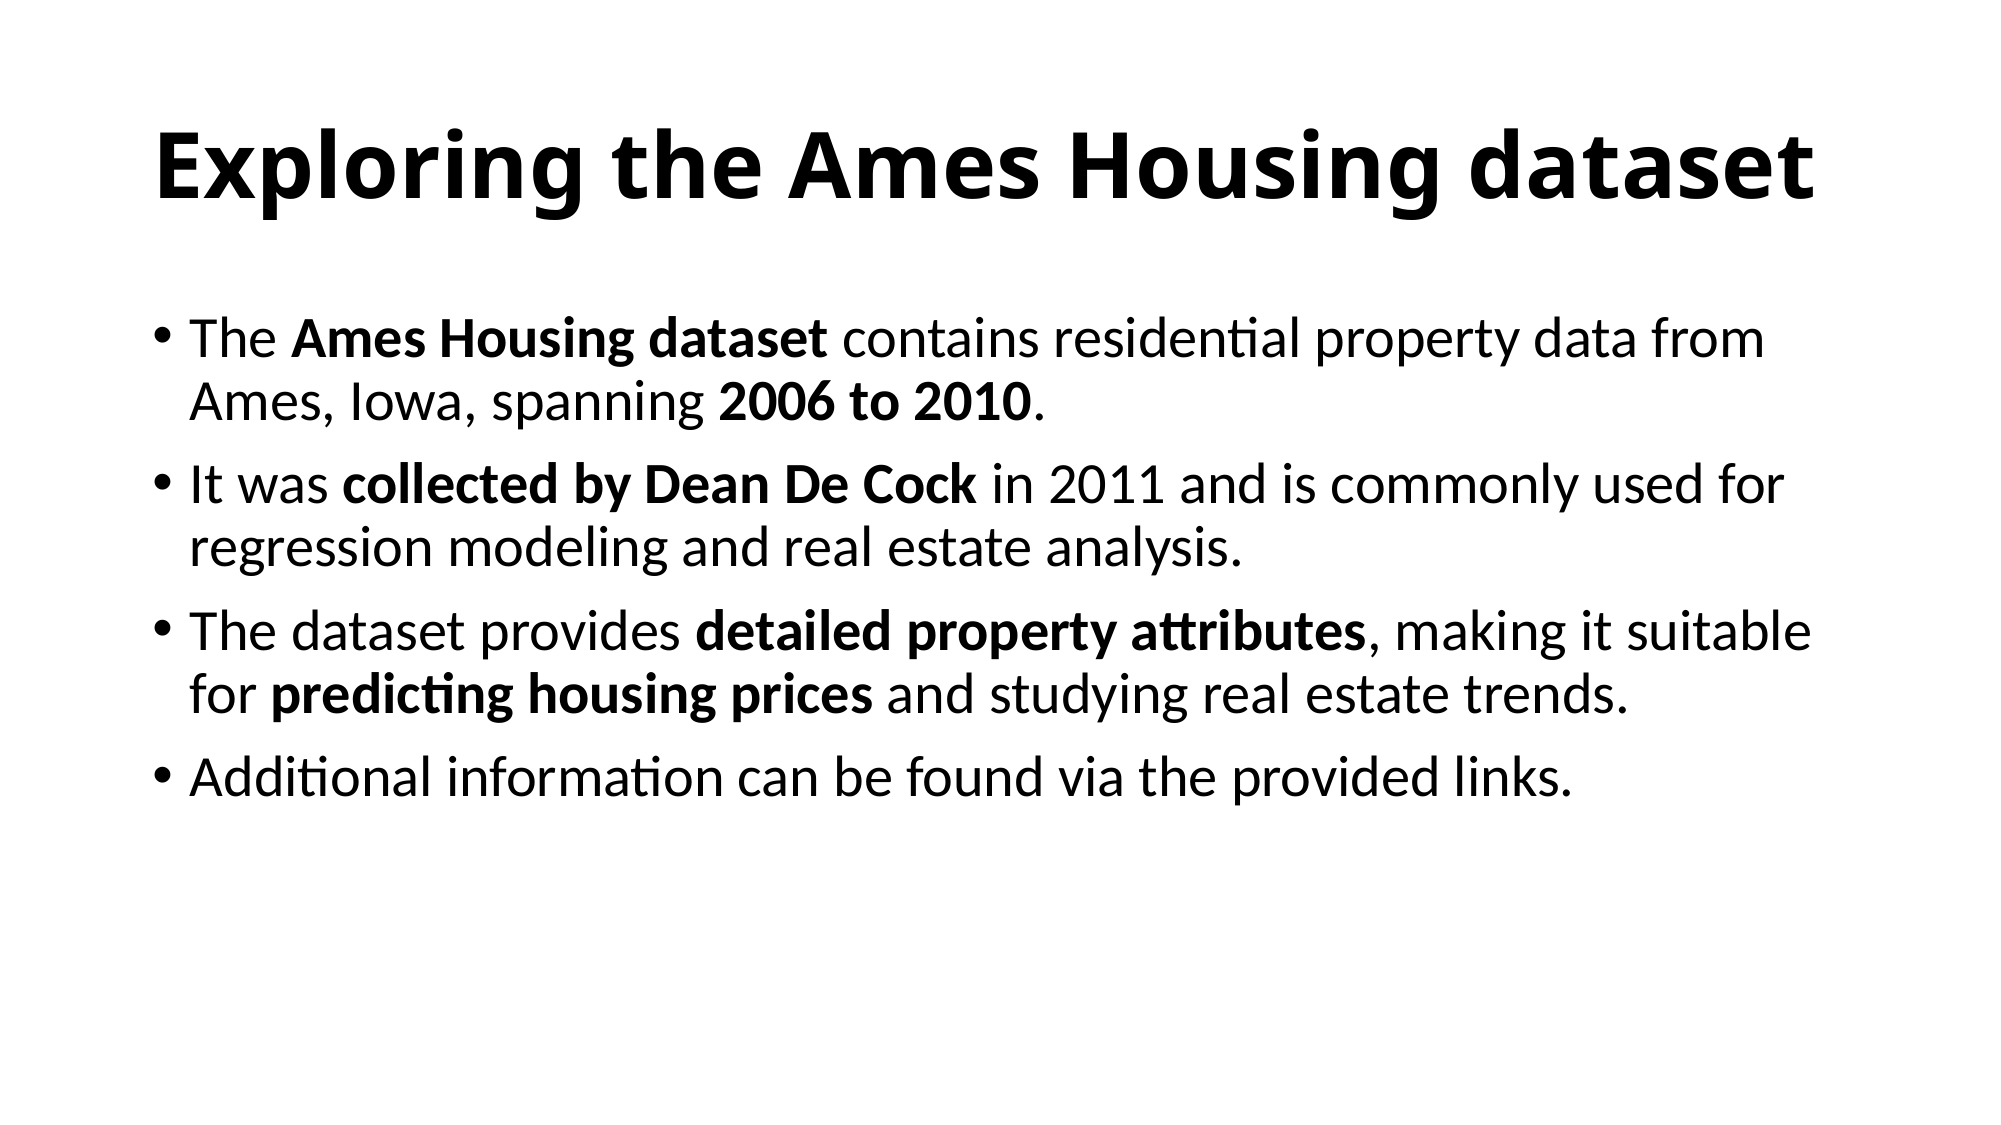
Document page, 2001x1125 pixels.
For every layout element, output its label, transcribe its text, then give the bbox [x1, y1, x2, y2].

list The Ames Housing dataset contains residential property data from Ames, Iowa, spanning 2006 to 2010. It was collected by Dean De Cock in 2011 and is commonly used for regression modeling and real estate analysis. The dataset provides detailed property attributes, making it suitable for predicting housing prices and studying real estate trends. Additional information can be found via the provided links. [137, 299, 1863, 1014]
title Exploring the Ames Housing dataset [137, 59, 1863, 278]
